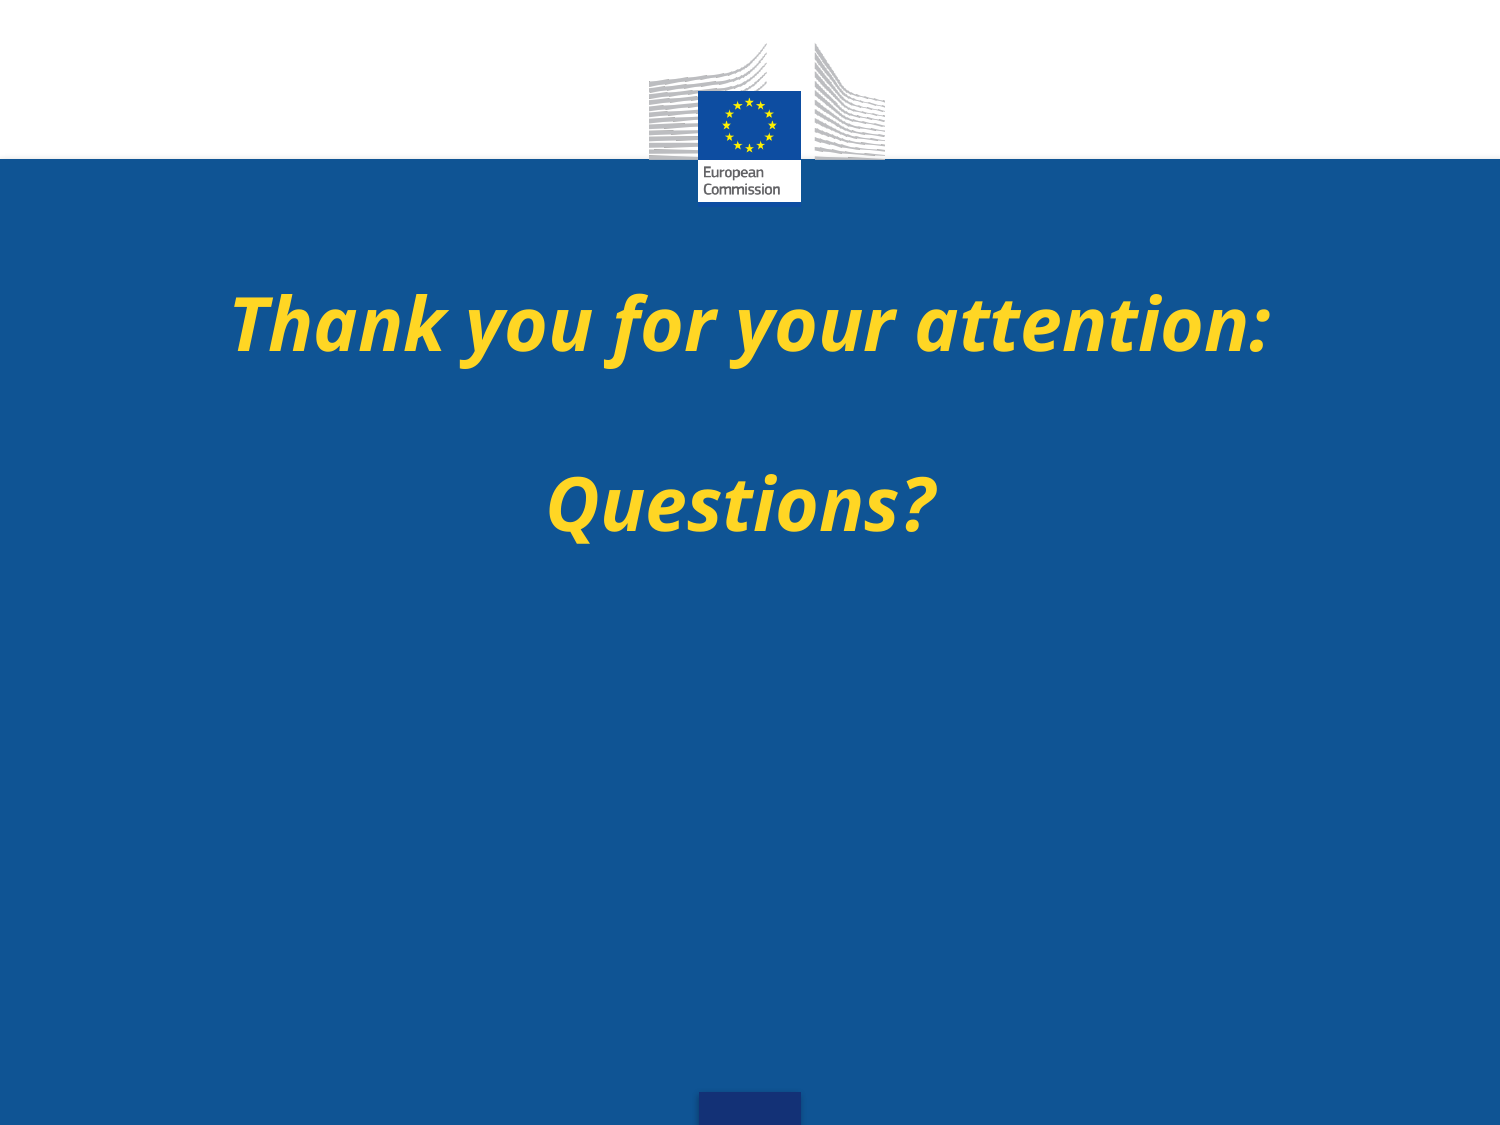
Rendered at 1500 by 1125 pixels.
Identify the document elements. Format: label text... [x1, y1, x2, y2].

title Thank you for your attention: Questions? [0, 420, 1500, 563]
